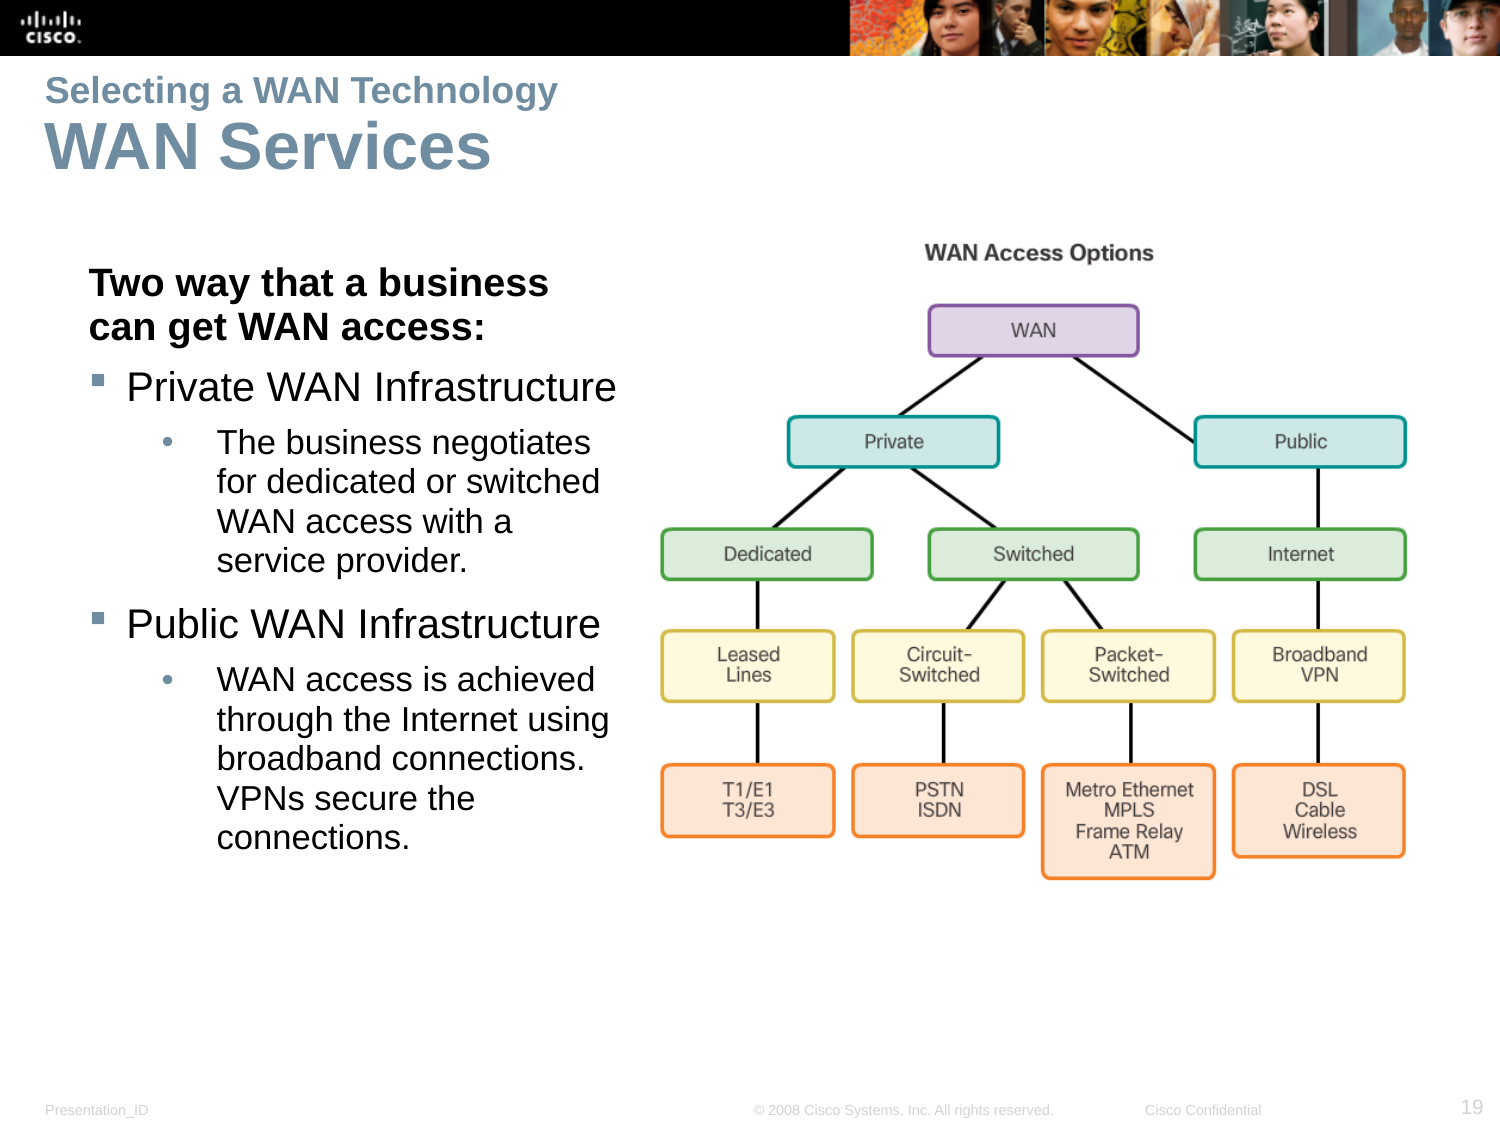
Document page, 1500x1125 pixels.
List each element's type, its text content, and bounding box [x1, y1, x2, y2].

title Selecting a WAN Technology WAN Services [31, 64, 1471, 202]
picture [0, 0, 1500, 56]
list Two way that a business can get WAN access: [75, 251, 615, 356]
list Private WAN Infrastructure The business negotiates for dedicated or switched WAN access with a service provider. Public WAN Infrastructure WAN access is achieved through the Internet using broadband connections. VPNs secure the connections. [75, 356, 640, 1005]
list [644, 238, 1426, 885]
